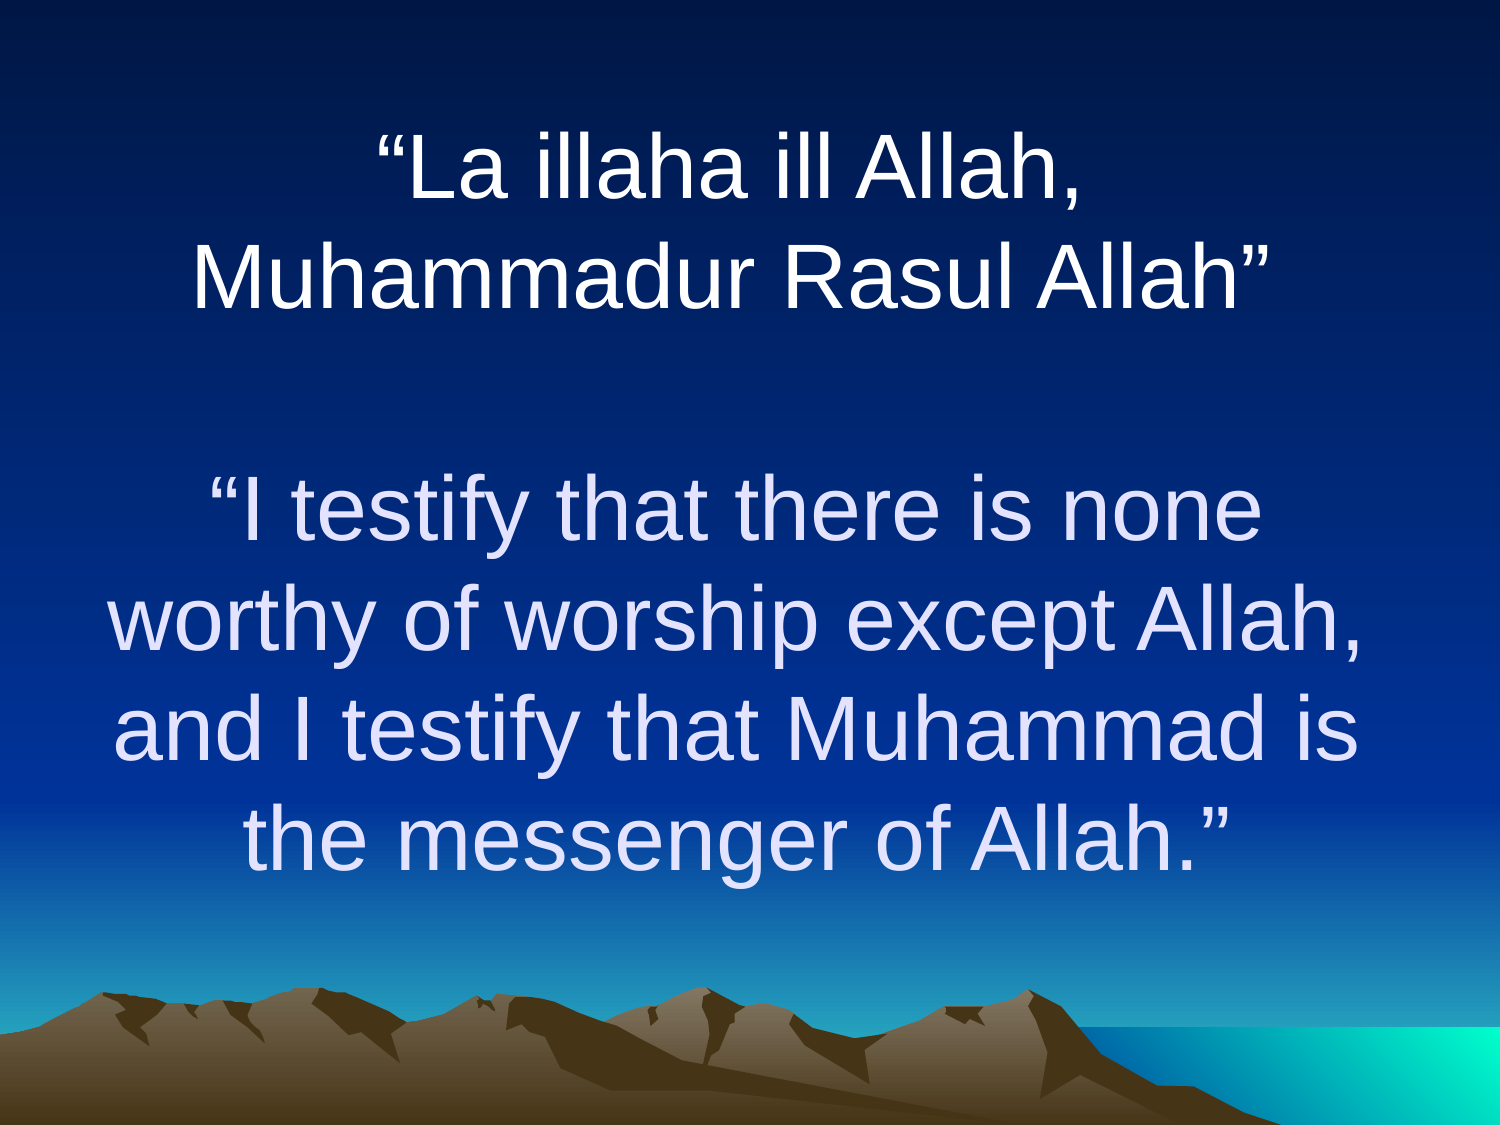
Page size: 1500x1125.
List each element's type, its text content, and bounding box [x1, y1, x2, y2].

text_box “La illaha ill Allah, Muhammadur Rasul Allah” [87, 99, 1375, 335]
title “I testify that there is none worthy of worship except Allah, and I testify that Muhammad is the messenger of Allah.” [62, 362, 1413, 976]
